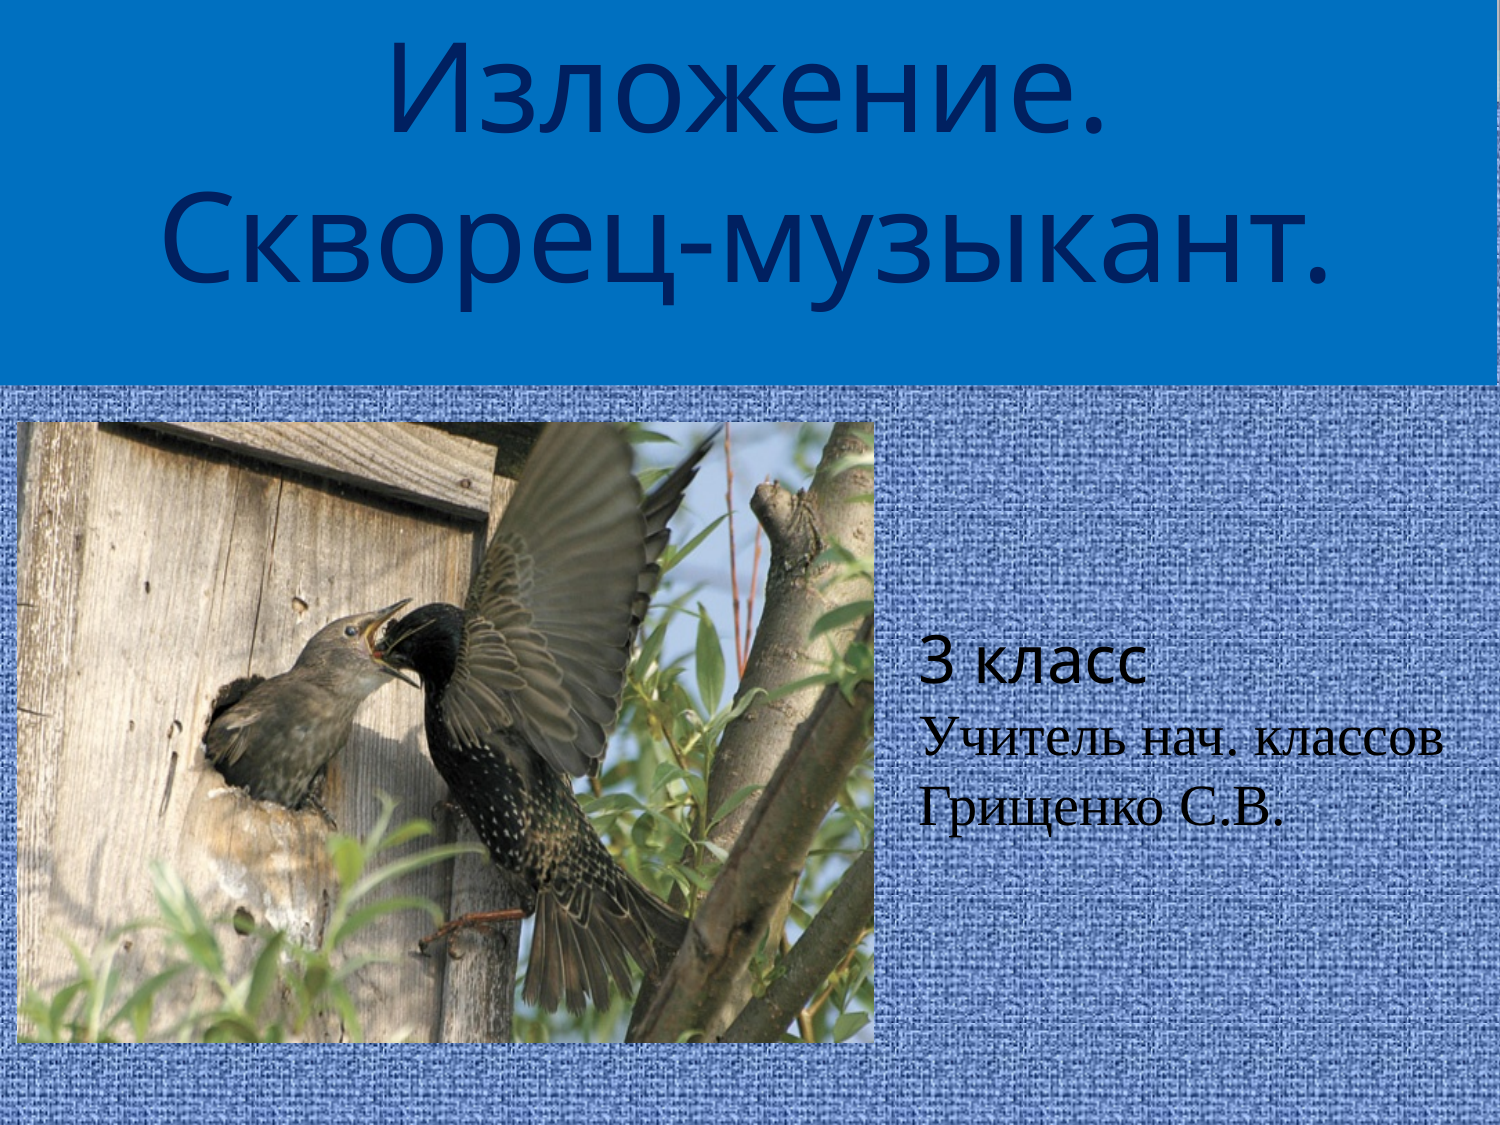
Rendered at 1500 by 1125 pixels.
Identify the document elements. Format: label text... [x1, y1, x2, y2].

text_box 3 класс Учитель нач. классов Грищенко С.В. [903, 609, 1471, 845]
text_box Изложение. Скворец-музыкант. [0, 0, 1497, 386]
picture [0, 102, 1500, 1125]
